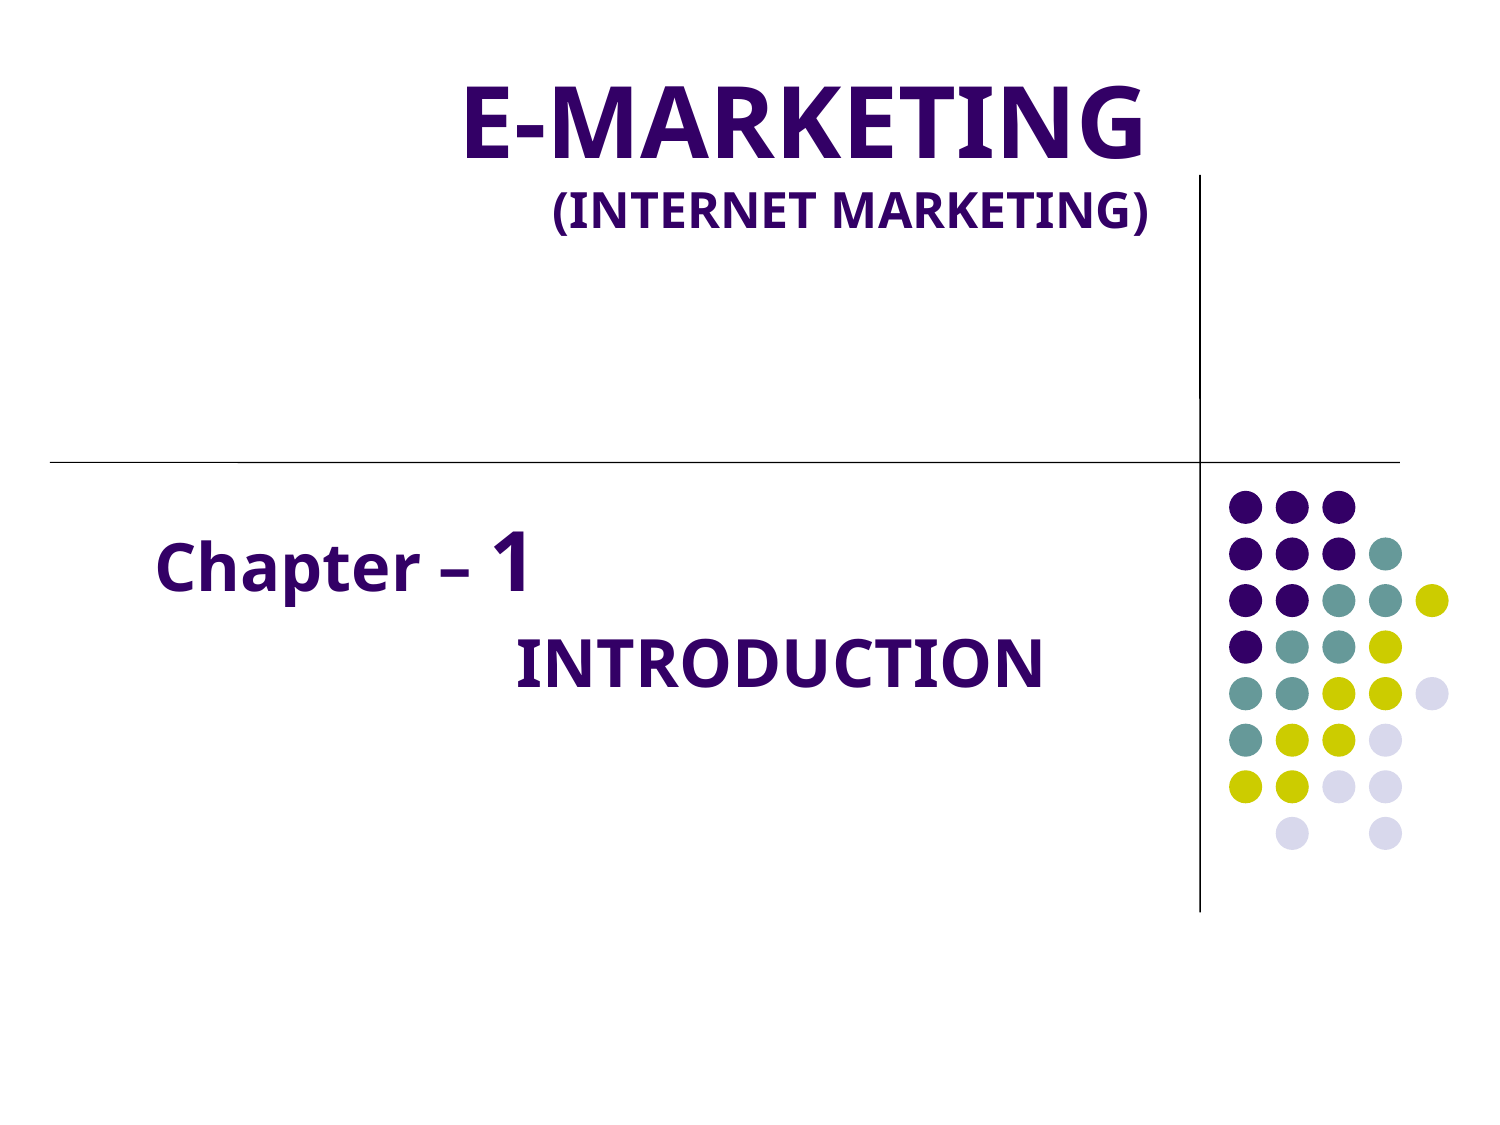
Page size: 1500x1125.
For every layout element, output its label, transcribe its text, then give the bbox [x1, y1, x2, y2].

subtitle Chapter – 1 INTRODUCTION [139, 500, 1165, 1038]
title E-MARKETING (INTERNET MARKETING) [51, 76, 1165, 427]
